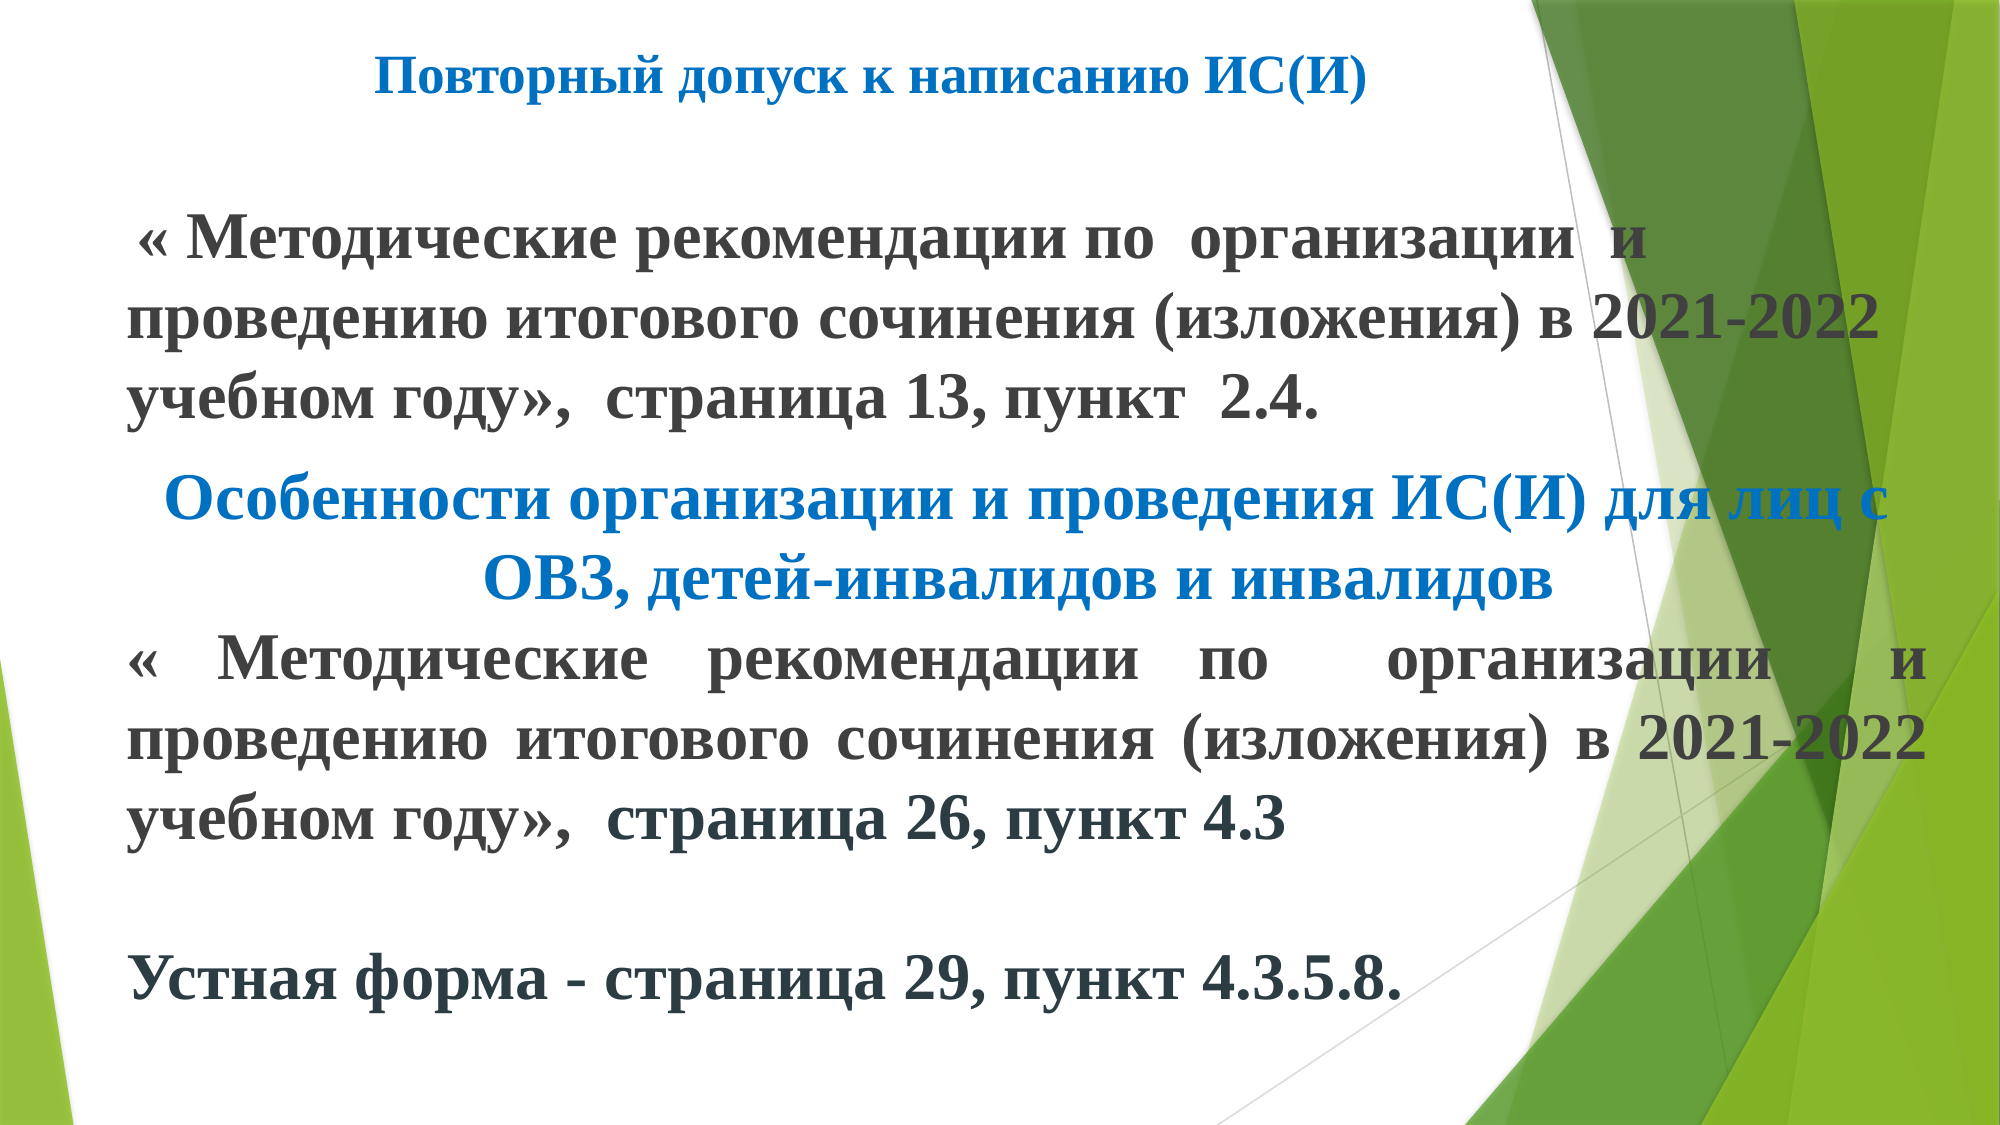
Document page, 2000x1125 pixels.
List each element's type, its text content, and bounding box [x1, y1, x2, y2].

list « Методические рекомендации по организации и проведению итогового сочинения (изложения) в 2021-2022 учебном году», страница 13, пункт 2.4. Особенности организации и проведения ИС(И) для лиц с ОВЗ, детей-инвалидов и инвалидов « Методические рекомендации по организации и проведению итогового сочинения (изложения) в 2021-2022 учебном году», страница 26, пункт 4.3 Устная форма - страница 29, пункт 4.3.5.8. [111, 113, 1945, 1071]
title Повторный допуск к написанию ИС(И) [220, 30, 1673, 113]
